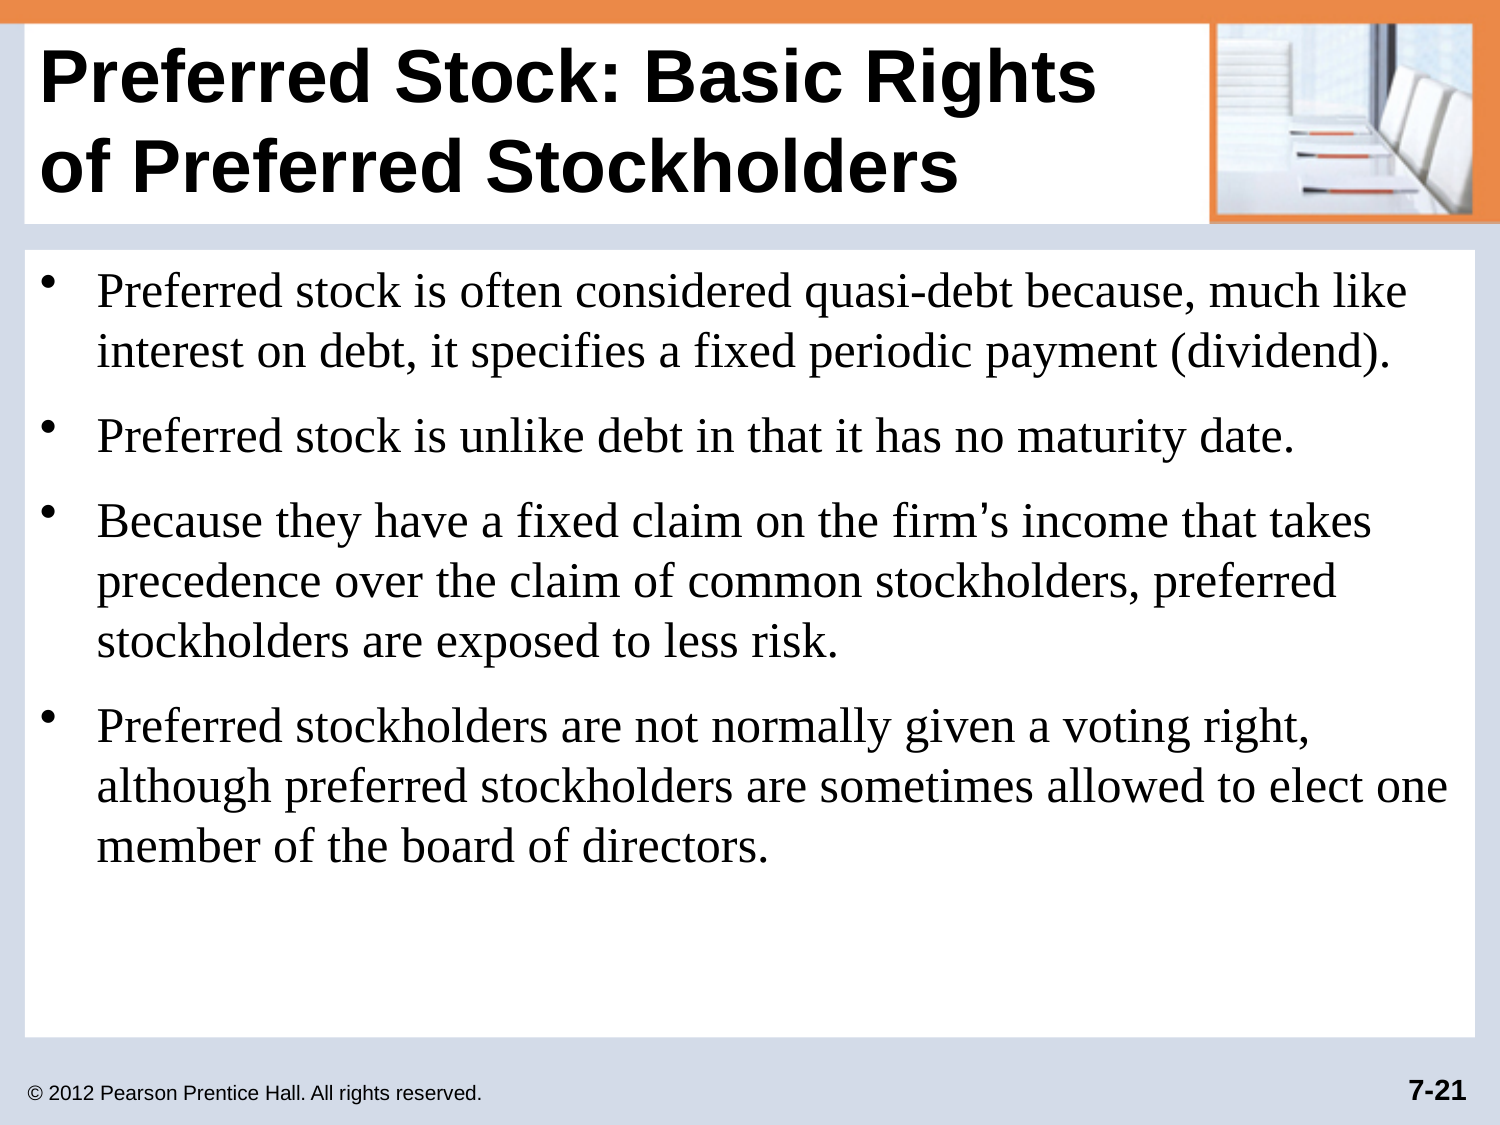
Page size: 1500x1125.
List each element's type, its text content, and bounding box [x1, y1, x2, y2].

title Preferred Stock: Basic Rights of Preferred Stockholders [24, 19, 1201, 216]
list Preferred stock is often considered quasi-debt because, much like interest on debt, it specifies a fixed periodic payment (dividend). Preferred stock is unlike debt in that it has no maturity date. Because they have a fixed claim on the firm’s income that takes precedence over the claim of common stockholders, preferred stockholders are exposed to less risk. Preferred stockholders are not normally given a voting right, although preferred stockholders are sometimes allowed to elect one member of the board of directors. [24, 249, 1476, 1013]
slide_number 7-21 [1331, 1038, 1482, 1114]
picture [0, 0, 1500, 224]
footer © 2012 Pearson Prentice Hall. All rights reserved. [12, 1037, 938, 1113]
